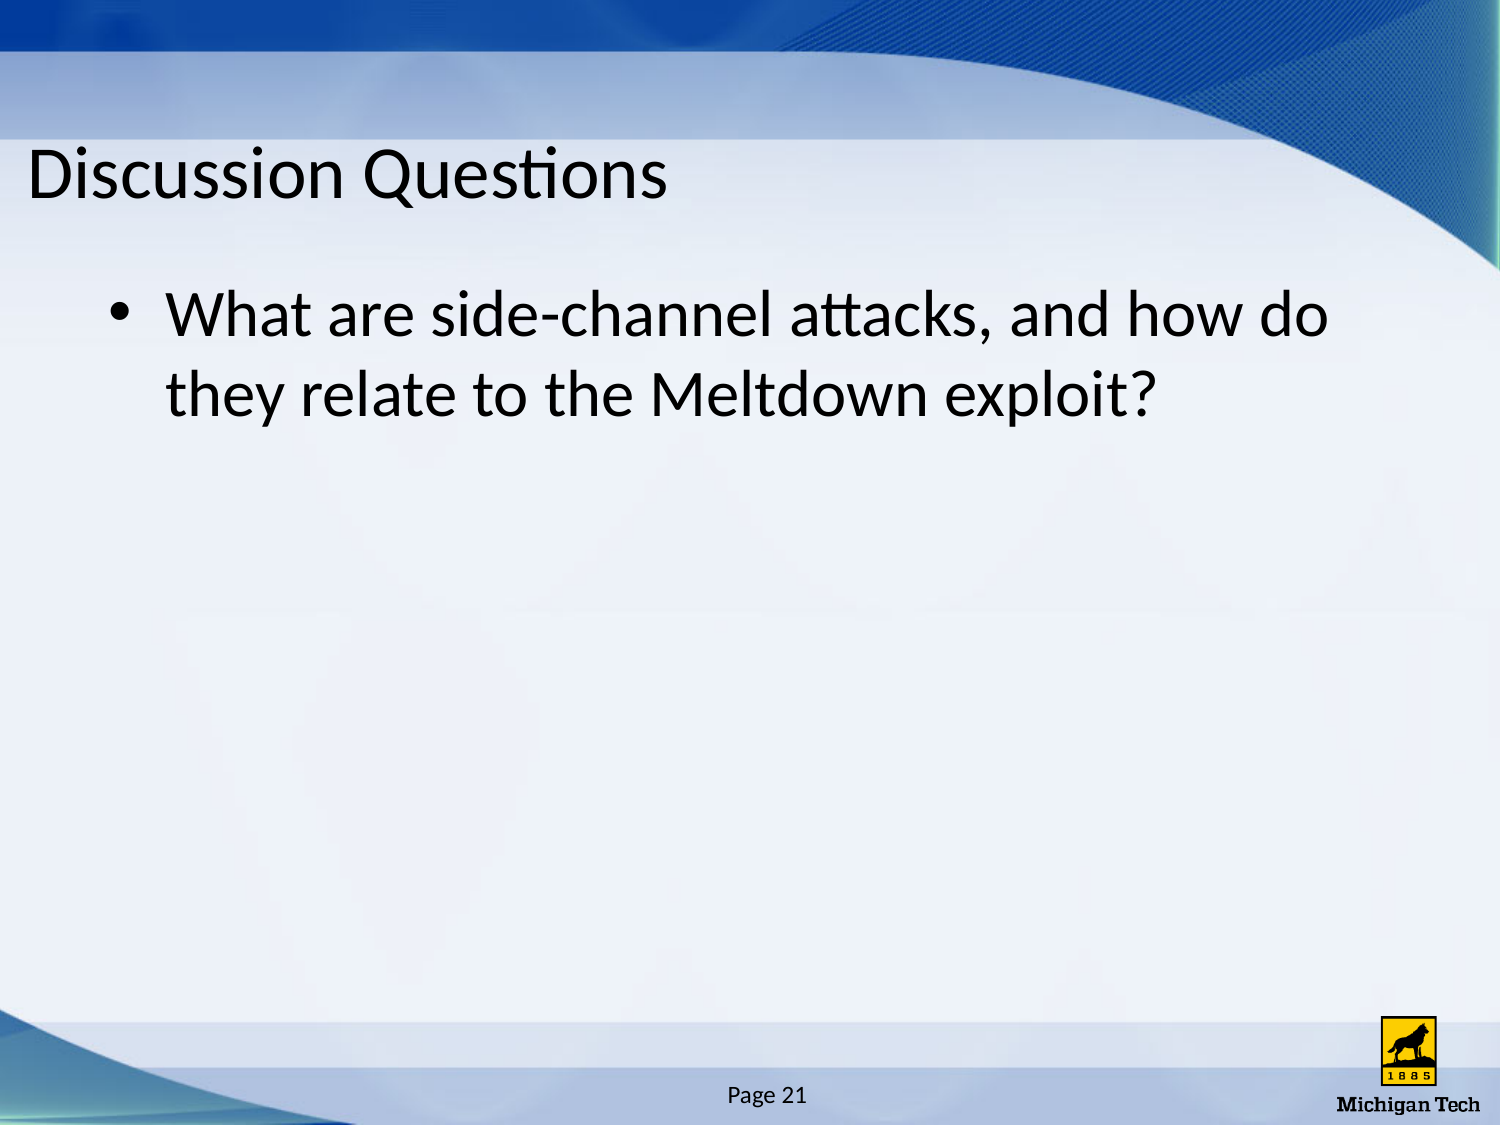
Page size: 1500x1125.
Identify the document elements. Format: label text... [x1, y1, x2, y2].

list What are side-channel attacks, and how do they relate to the Meltdown exploit? [75, 262, 1425, 1063]
title Discussion Questions [12, 75, 1263, 263]
picture [0, 0, 1500, 1125]
